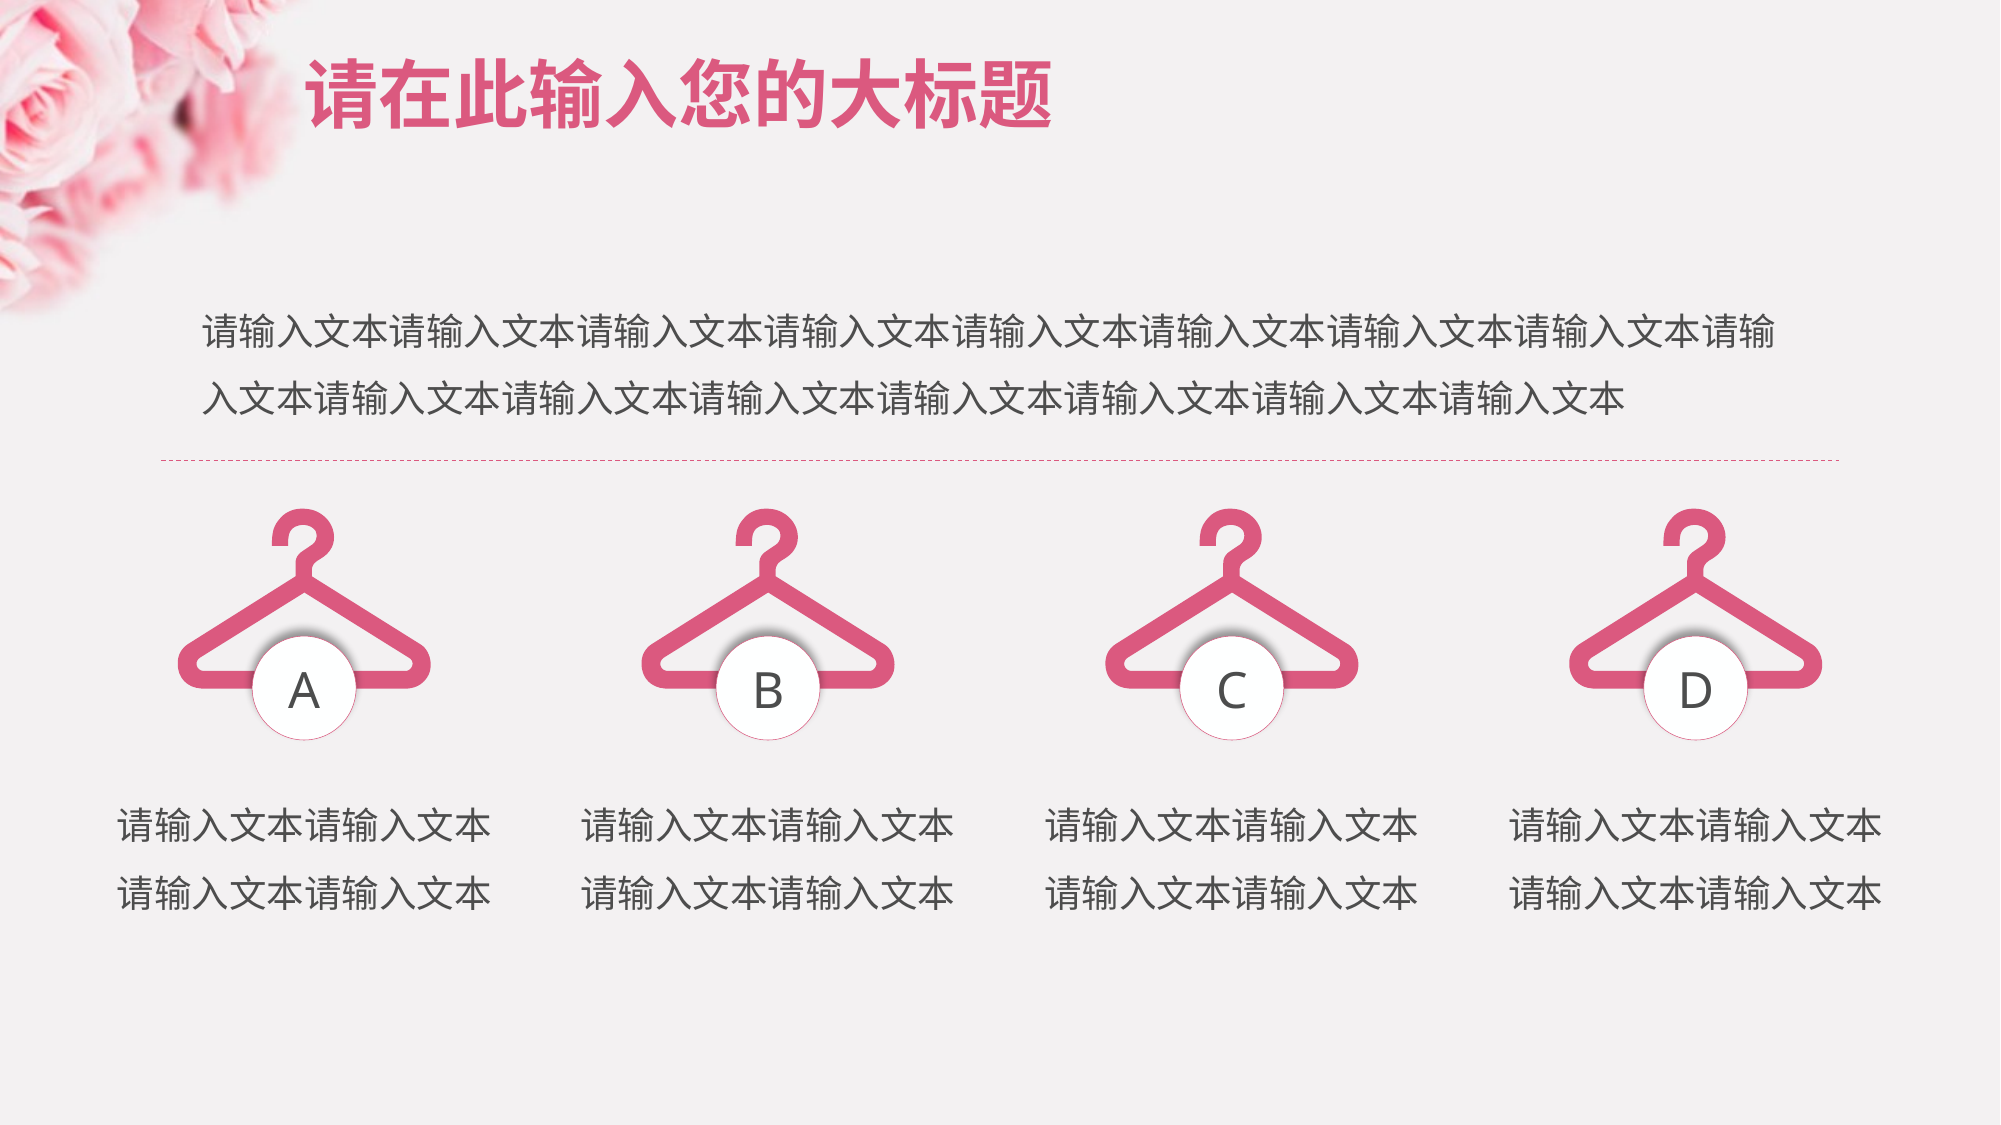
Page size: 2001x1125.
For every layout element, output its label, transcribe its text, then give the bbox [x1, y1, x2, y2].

text_box 请输入文本请输入文本请输入文本请输入文本 [561, 764, 975, 931]
text_box A [251, 635, 358, 742]
text_box B [715, 635, 822, 742]
text_box [177, 508, 431, 689]
text_box 请输入文本请输入文本请输入文本请输入文本 [1488, 764, 1903, 931]
text_box 请输入文本请输入文本请输入文本请输入文本请输入文本请输入文本请输入文本请输入文本请输入文本请输入文本请输入文本请输入文本请输入文本请输入文本请输入文本请输入文本 [185, 274, 1815, 431]
text_box 请输入文本请输入文本请输入文本请输入文本 [1024, 764, 1439, 931]
text_box D [1642, 635, 1749, 742]
text_box C [1178, 635, 1285, 742]
text_box [641, 508, 895, 689]
text_box [1569, 508, 1823, 689]
title 请在此输入您的大标题 [288, 16, 1876, 182]
picture [0, 0, 2000, 1125]
text_box [1105, 508, 1359, 689]
text_box 请输入文本请输入文本请输入文本请输入文本 [97, 764, 512, 931]
